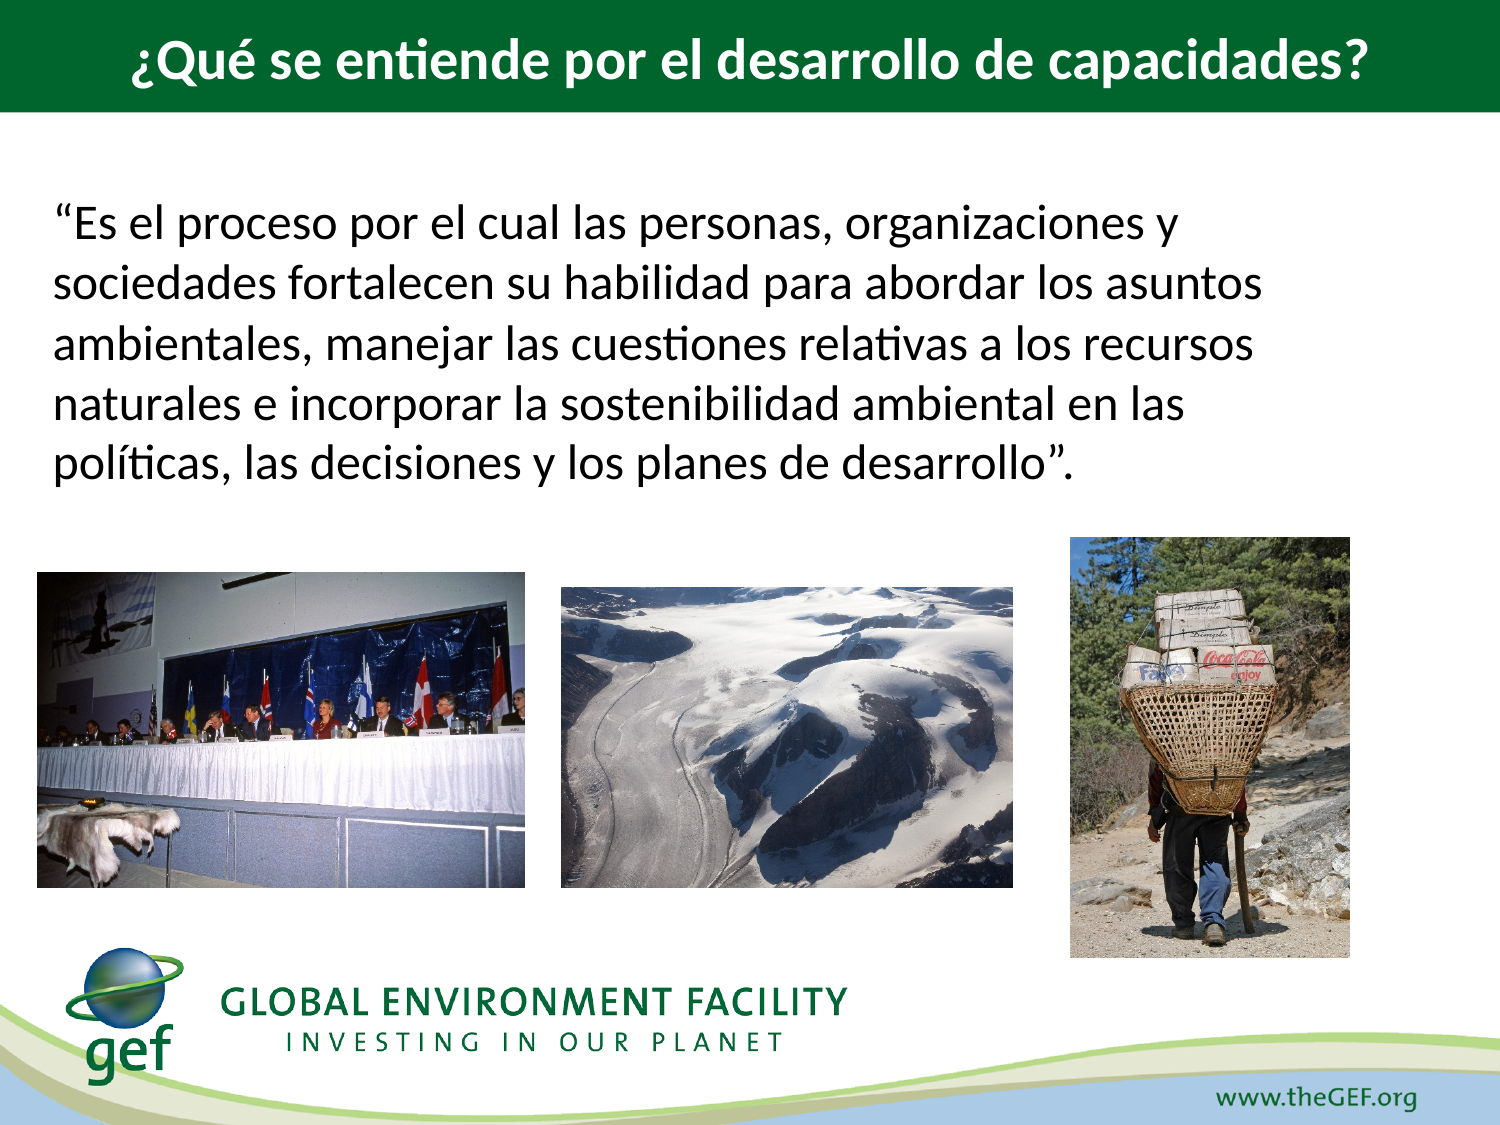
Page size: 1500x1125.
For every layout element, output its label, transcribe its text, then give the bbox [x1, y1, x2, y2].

text_box ¿Qué se entiende por el desarrollo de capacidades? [0, 0, 1500, 113]
picture [560, 587, 1013, 888]
list “Es el proceso por el cual las personas, organizaciones y sociedades fortalecen su habilidad para abordar los asuntos ambientales, manejar las cuestiones relativas a los recursos naturales e incorporar la sostenibilidad ambiental en las políticas, las decisiones y los planes de desarrollo”. [37, 113, 1388, 893]
picture [37, 572, 525, 888]
picture [0, 537, 1500, 1125]
